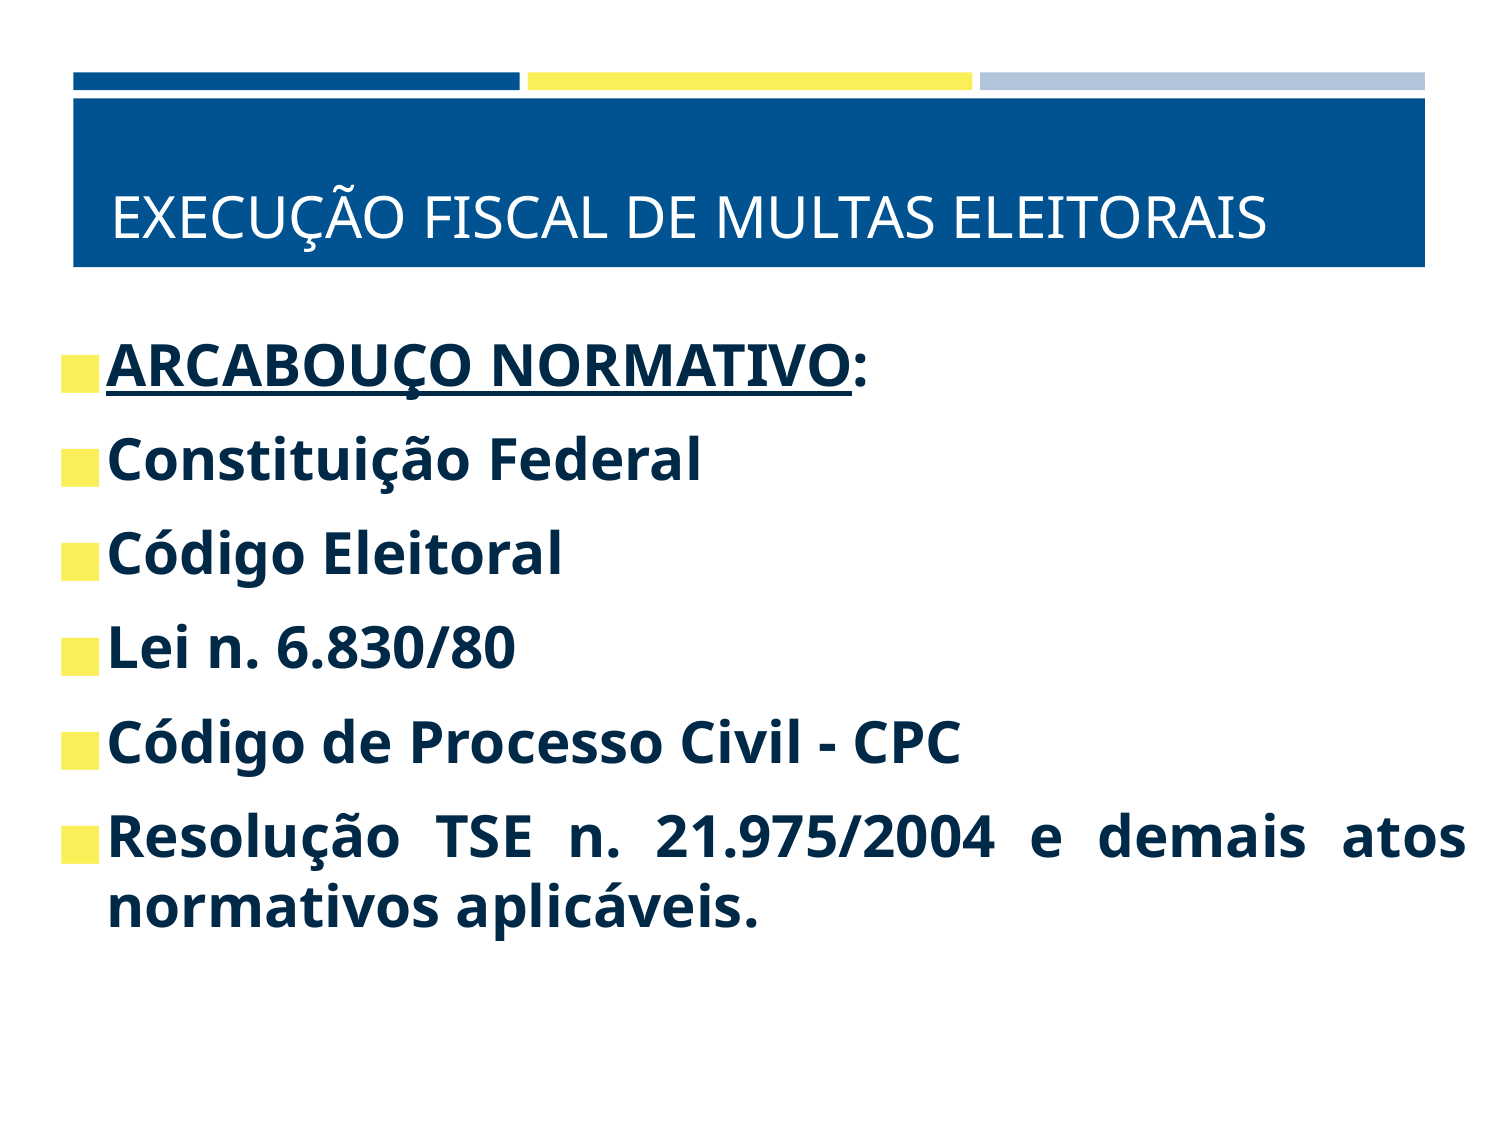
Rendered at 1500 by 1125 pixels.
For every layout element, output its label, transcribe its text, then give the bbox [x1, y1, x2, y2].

title EXECUÇÃO FISCAL DE MULTAS ELEITORAIS [95, 112, 1406, 259]
list ARCABOUÇO NORMATIVO: Constituição Federal Código Eleitoral Lei n. 6.830/80 Código de Processo Civil - CPC Resolução TSE n. 21.975/2004 e demais atos normativos aplicáveis. [41, 302, 1483, 1059]
